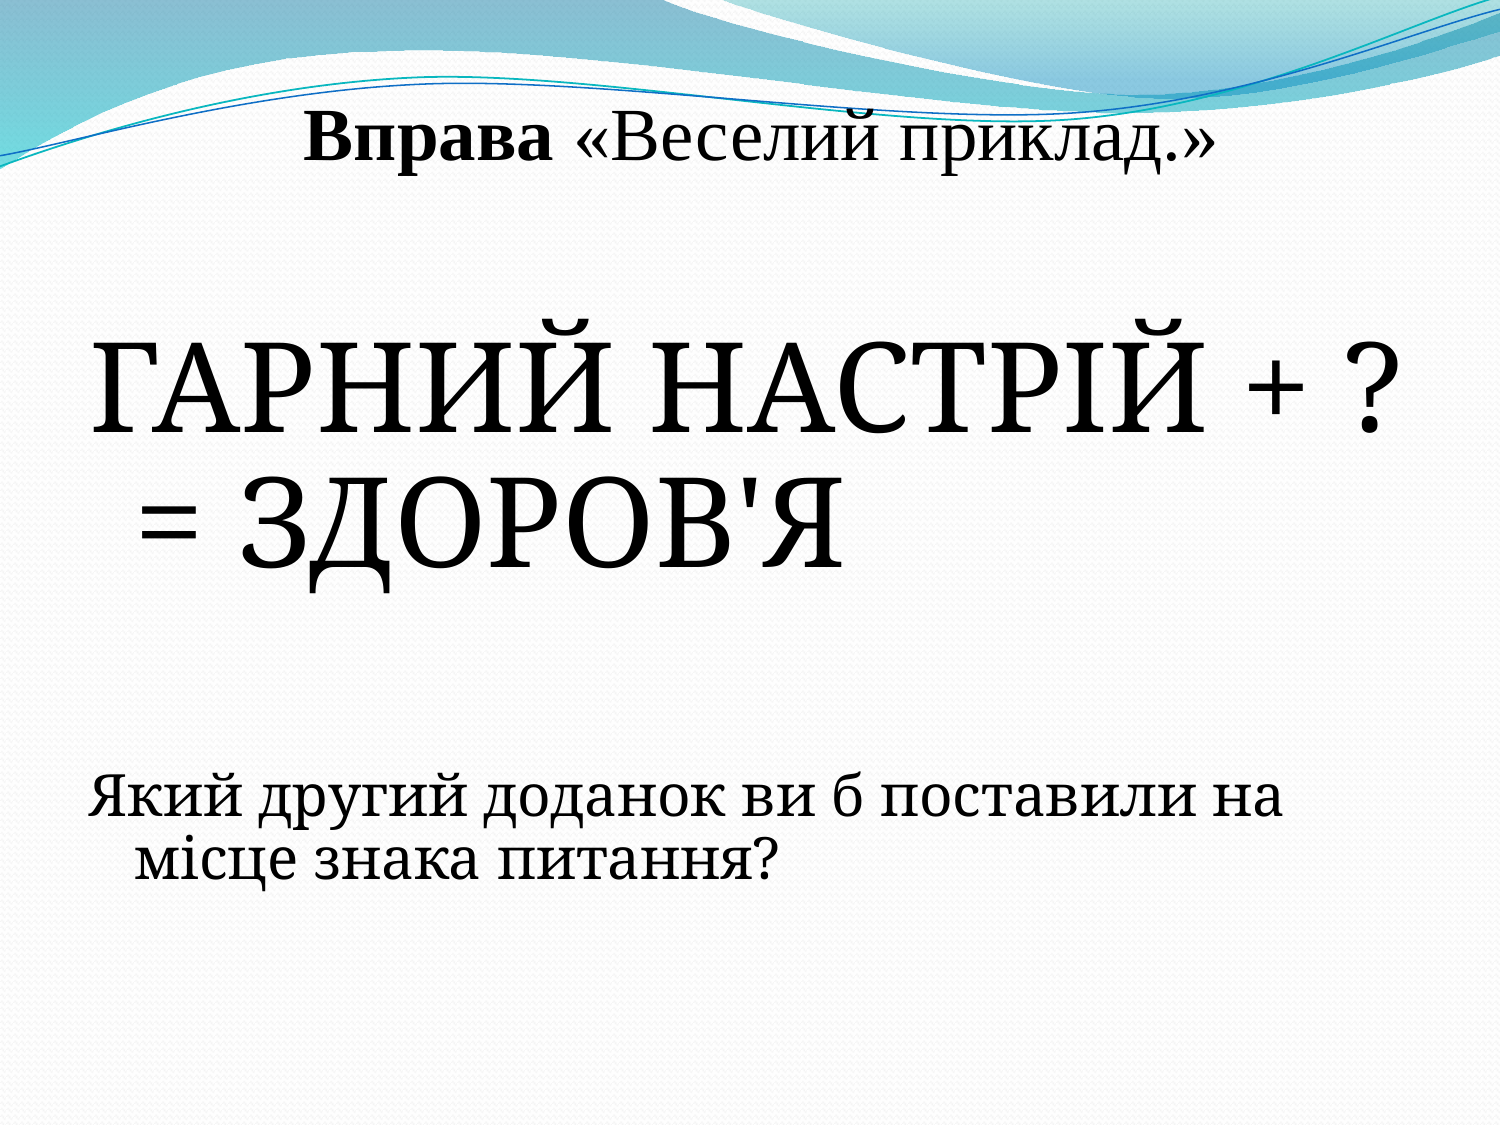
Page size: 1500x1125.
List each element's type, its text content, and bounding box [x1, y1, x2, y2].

list ГАРНИЙ НАСТРІЙ + ? = ЗДОРОВ'Я Який другий доданок ви б поставили на місце знака питання? [75, 317, 1425, 1038]
text_box Вправа «Веселий приклад.» [289, 78, 1270, 228]
